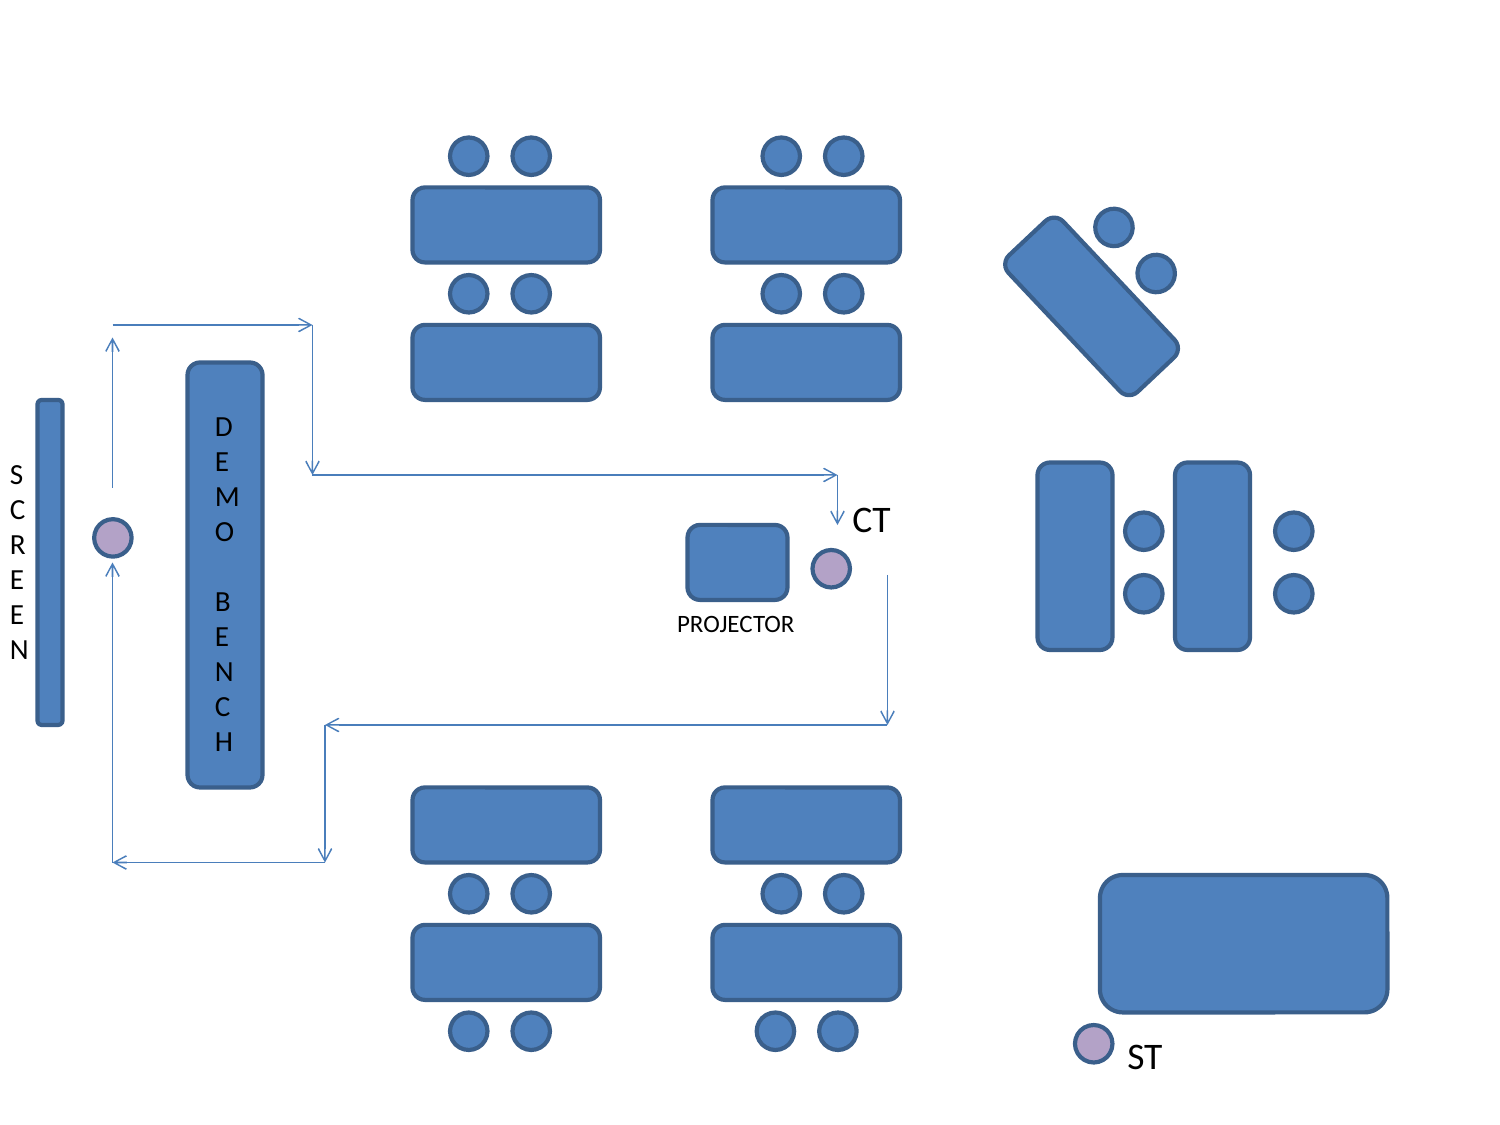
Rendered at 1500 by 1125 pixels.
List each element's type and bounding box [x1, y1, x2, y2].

text_box [0, 137, 1388, 1086]
